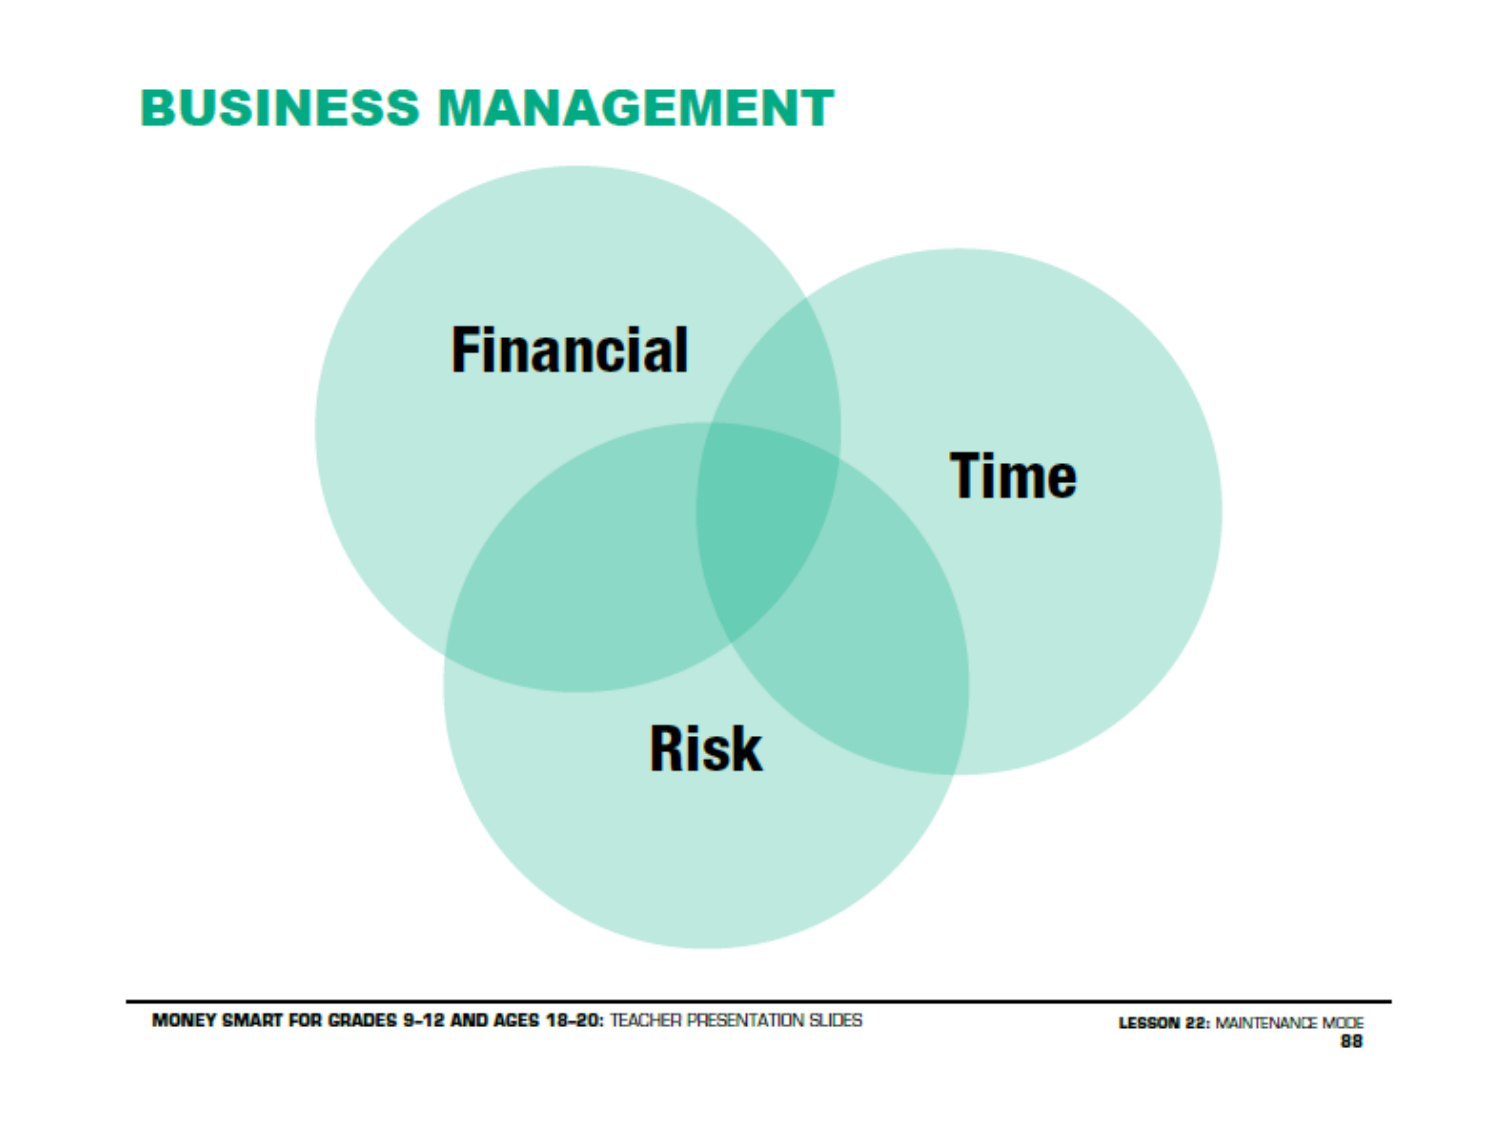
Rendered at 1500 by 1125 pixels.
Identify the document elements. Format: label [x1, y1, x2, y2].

picture [74, 25, 1438, 1090]
